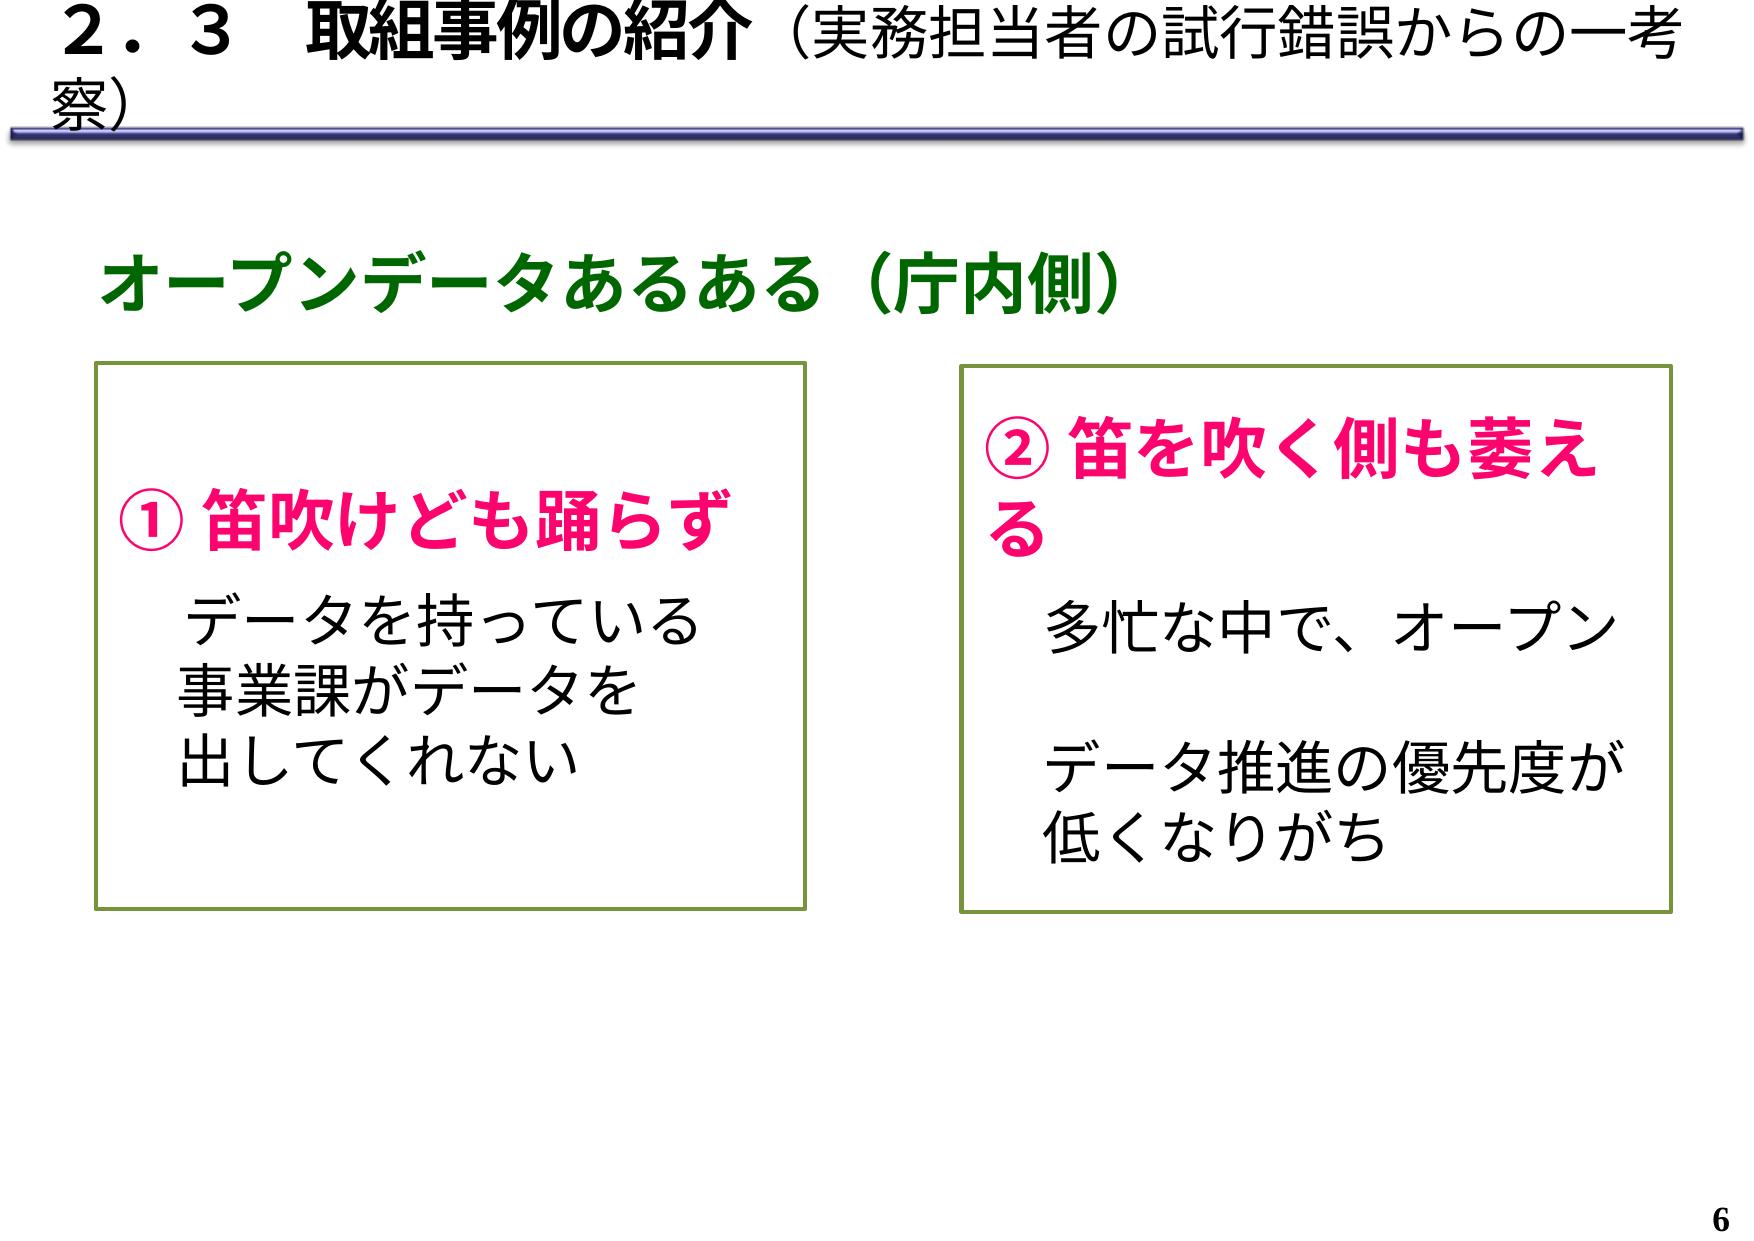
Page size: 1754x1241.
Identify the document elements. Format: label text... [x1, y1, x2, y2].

text_box オープンデータあるある（庁内側） [50, 234, 1652, 365]
text_box ②笛を吹く側も萎える 多忙な中で、オープン データ推進の優先度が 低くなりがち [959, 364, 1673, 914]
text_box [0, 121, 1754, 155]
slide_number 6 [1344, 1196, 1754, 1239]
text_box ①笛吹けども踊らず データを持っている 事業課がデータを 出してくれない [94, 361, 807, 911]
text_box ２．３ 取組事例の紹介（実務担当者の試行錯誤からの一考察） [50, 0, 1705, 121]
